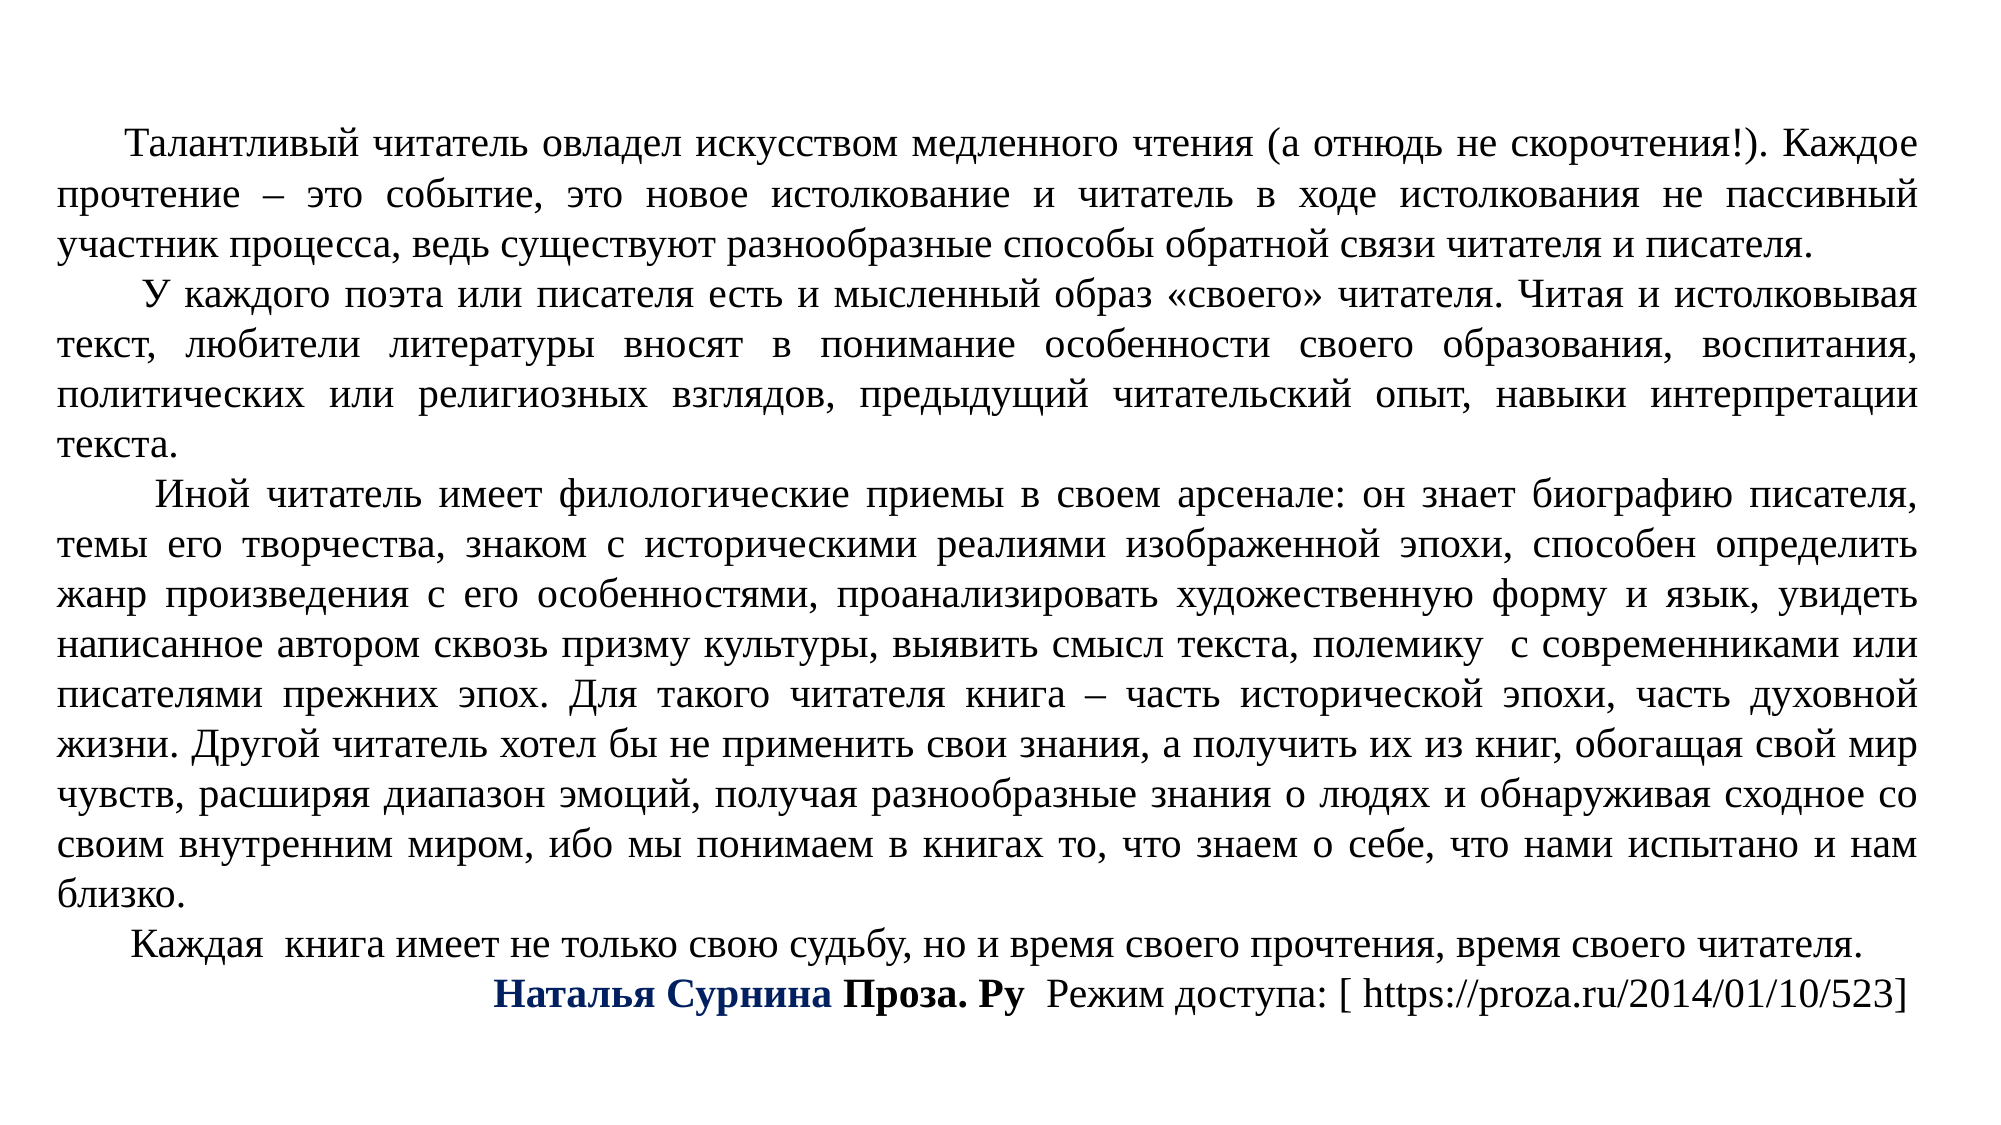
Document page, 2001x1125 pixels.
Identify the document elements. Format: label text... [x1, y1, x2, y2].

text_box Талантливый читатель овладел искусством медленного чтения (а отнюдь не скорочтения!). Каждое прочтение – это событие, это новое истолкование и читатель в ходе истолкования не пассивный участник процесса, ведь существуют разнообразные способы обратной связи читателя и писателя. У каждого поэта или писателя есть и мысленный образ «своего» читателя. Читая и истолковывая текст, любители литературы вносят в понимание особенности своего образования, воспитания, политических или религиозных взглядов, предыдущий читательский опыт, навыки интерпретации текста. Иной читатель имеет филологические приемы в своем арсенале: он знает биографию писателя, темы его творчества, знаком с историческими реалиями изображенной эпохи, способен определить жанр произведения с его особенностями, проанализировать художественную форму и язык, увидеть написанное автором сквозь призму культуры, выявить смысл текста, полемику с современниками или писателями прежних эпох. Для такого читателя книга – часть исторической эпохи, часть духовной жизни. Другой читатель хотел бы не применить свои знания, а получить их из книг, обогащая свой мир чувств, расширяя диапазон эмоций, получая разнообразные знания о людях и обнаруживая сходное со своим внутренним миром, ибо мы понимаем в книгах то, что знаем о себе, что нами испытано и нам близко. Каждая книга имеет не только свою судьбу, но и время своего прочтения, время своего читателя. Наталья Сурнина Проза. Ру Режим доступа: [ https://proza.ru/2014/01/10/523] [42, 107, 1934, 1023]
